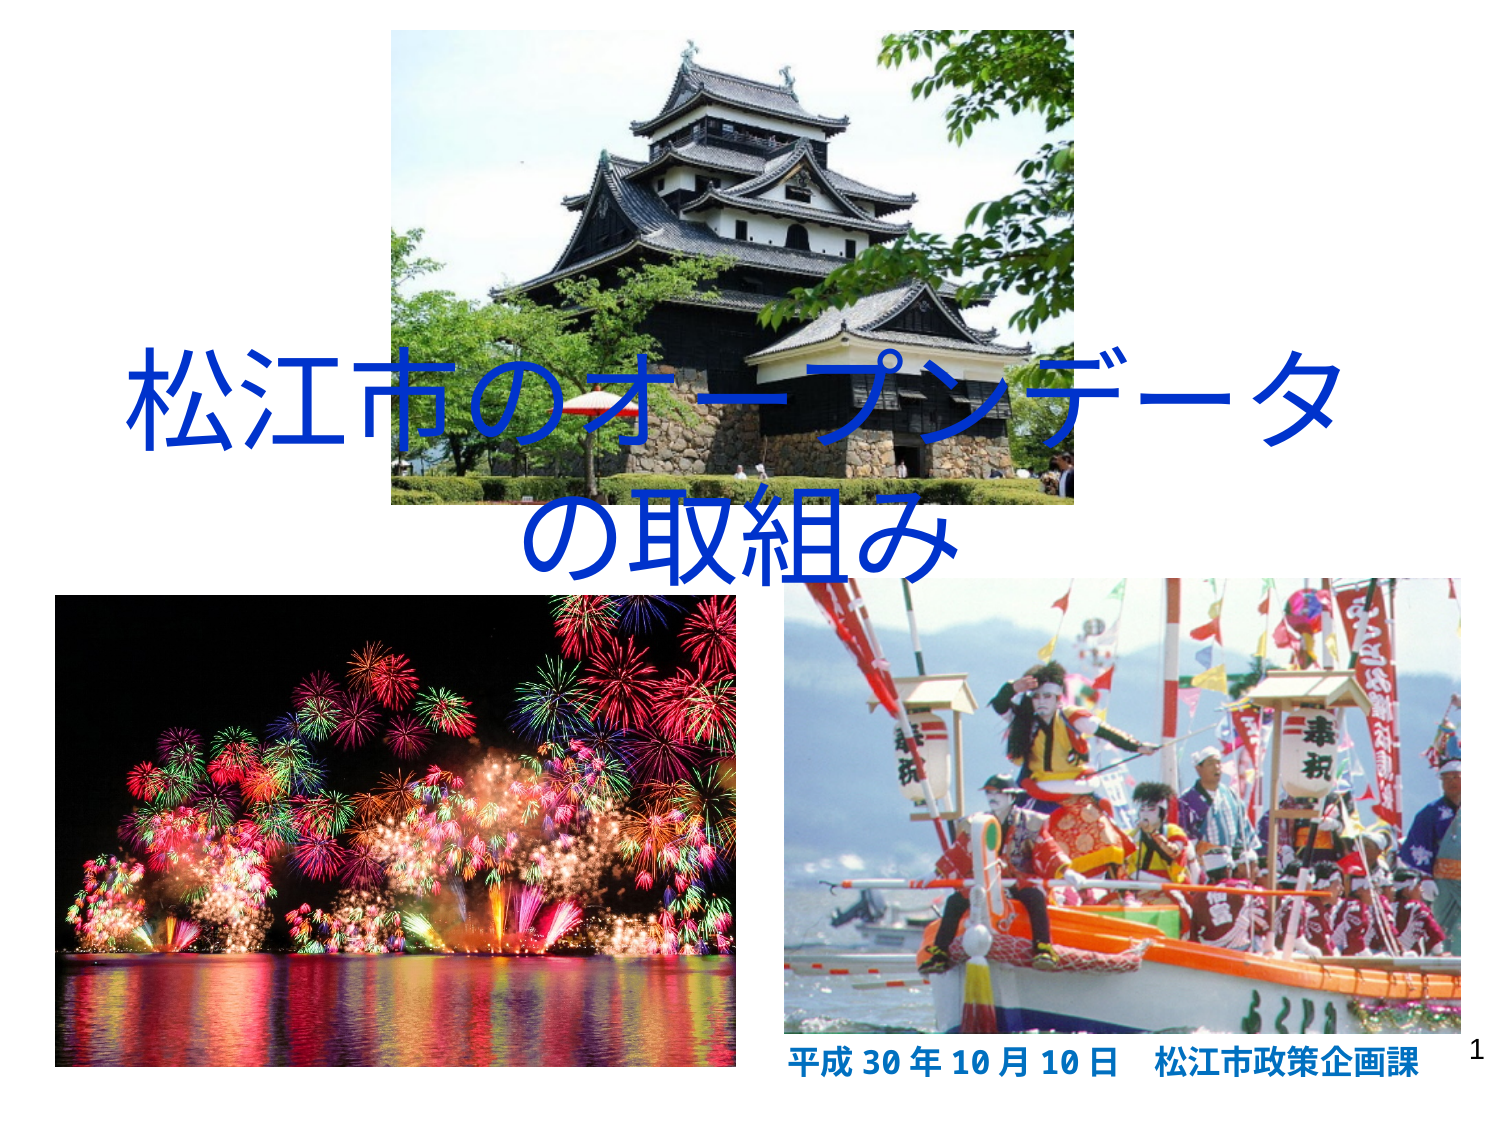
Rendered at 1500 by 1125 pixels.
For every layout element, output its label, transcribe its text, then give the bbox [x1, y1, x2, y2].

picture [391, 30, 1074, 505]
title 松江市のオープンデータ の取組み [6, 321, 1472, 630]
picture [55, 595, 736, 1068]
picture [784, 577, 1462, 1034]
slide_number 1 [1149, 1022, 1500, 1102]
text_box 平成30年10月10日 松江市政策企画課 [732, 1033, 1475, 1091]
